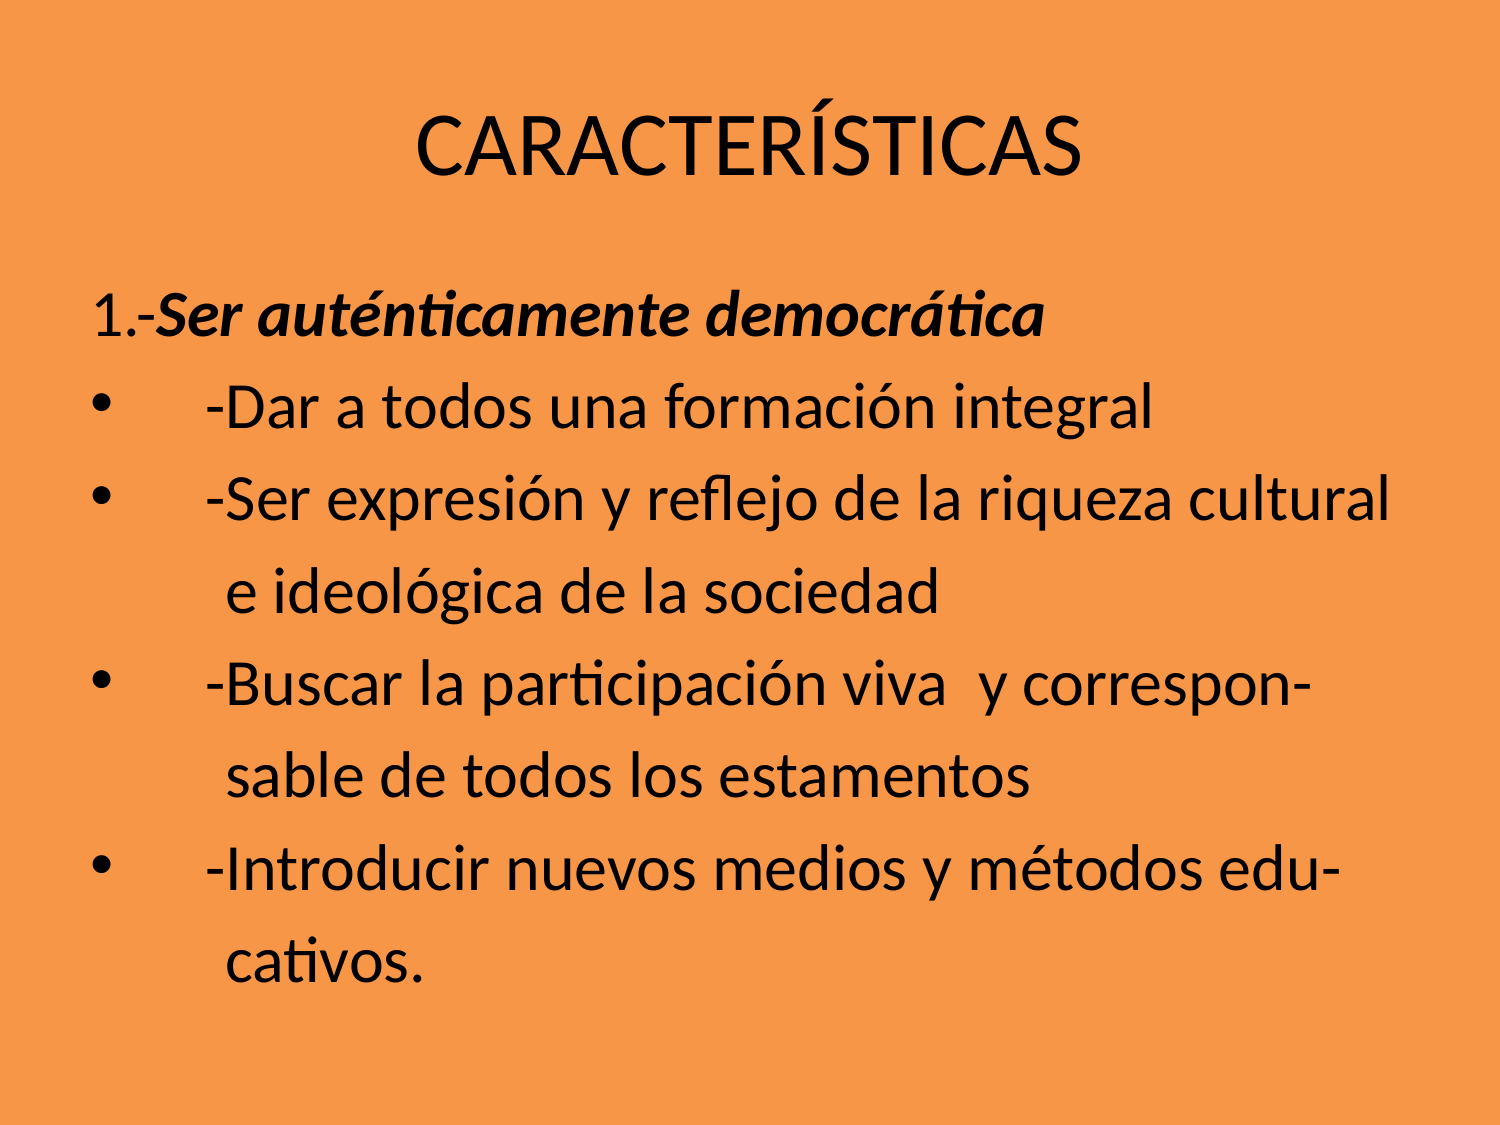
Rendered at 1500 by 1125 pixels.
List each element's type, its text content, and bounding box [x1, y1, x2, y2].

list 1.-Ser auténticamente democrática -Dar a todos una formación integral -Ser expresión y reflejo de la riqueza cultural e ideológica de la sociedad -Buscar la participación viva y correspon- sable de todos los estamentos -Introducir nuevos medios y métodos edu- cativos. [75, 262, 1425, 1005]
title CARACTERÍSTICAS [75, 45, 1425, 233]
